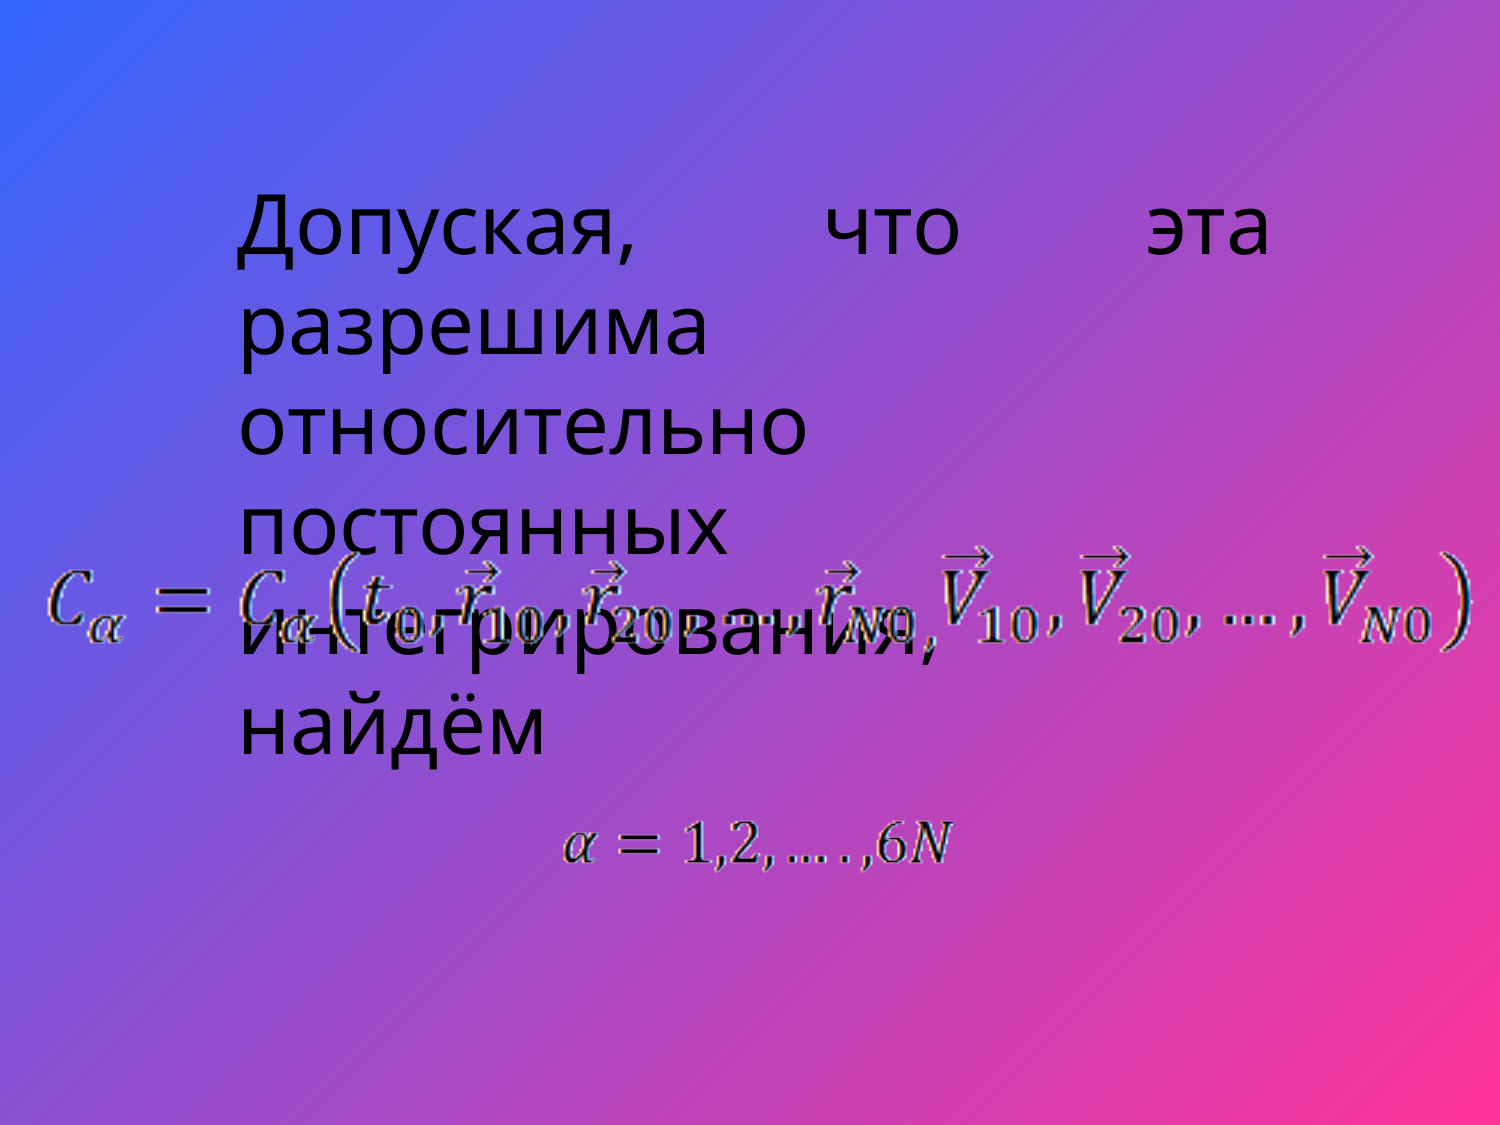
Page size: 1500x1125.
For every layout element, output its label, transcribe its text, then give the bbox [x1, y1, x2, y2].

subtitle Допуская, что эта разрешима относительно постоянных интегрирования, найдём [222, 164, 1289, 537]
picture [46, 538, 1477, 669]
subtitle Допуская, что эта разрешима относительно постоянных интегрирования, найдём [222, 677, 1289, 985]
picture [562, 808, 953, 891]
